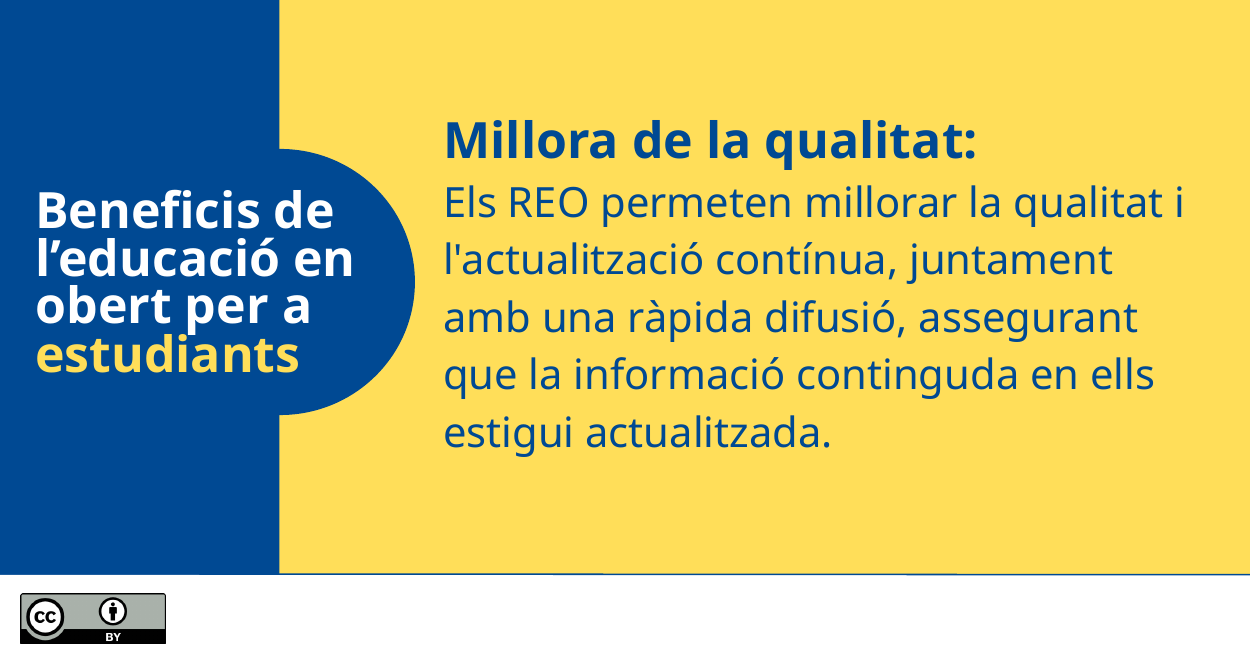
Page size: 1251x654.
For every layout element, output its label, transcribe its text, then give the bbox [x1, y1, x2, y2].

text_box Beneficis de l’educació en obert per a estudiants [20, 174, 403, 397]
text_box [201, 148, 359, 174]
text_box [212, 397, 348, 416]
text_box Millora de la qualitat: Els REO permeten millorar la qualitat i l'actualització contínua, juntament amb una ràpida difusió, assegurant que la informació continguda en ells estigui actualitzada. [428, 84, 1214, 471]
text_box [403, 227, 415, 337]
picture [20, 592, 166, 645]
text_box [0, 582, 1250, 654]
text_box [0, 0, 280, 573]
